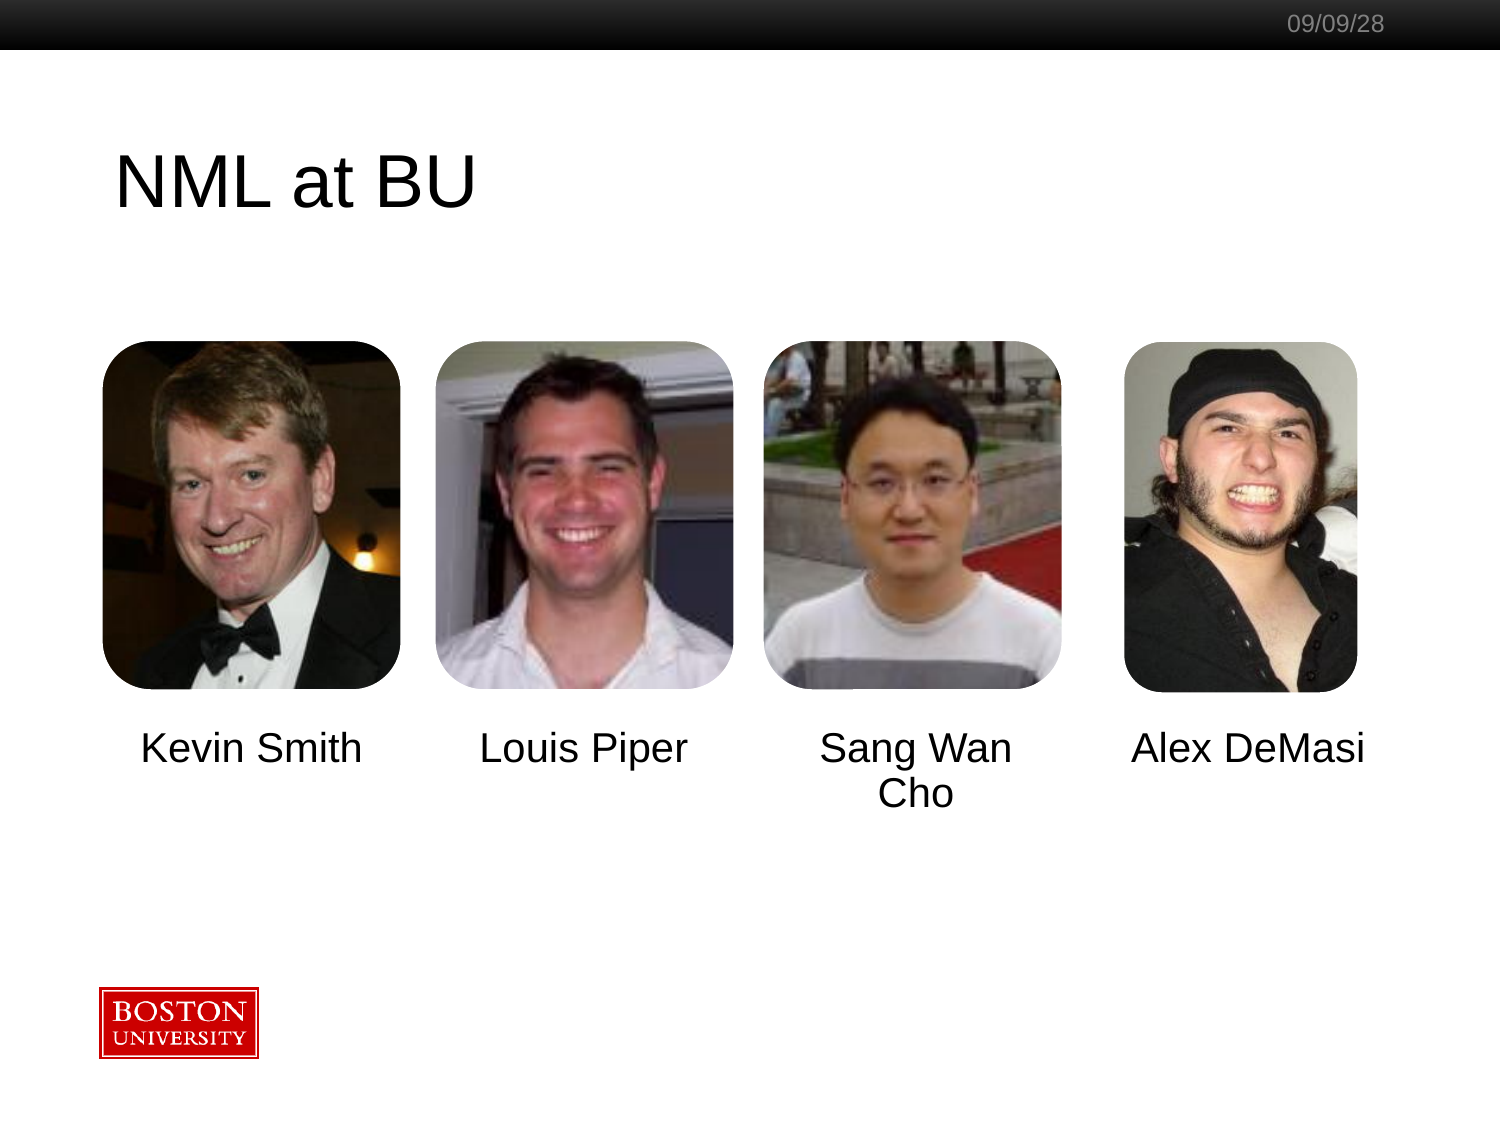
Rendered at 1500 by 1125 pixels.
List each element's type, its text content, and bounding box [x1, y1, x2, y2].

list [99, 299, 1401, 938]
picture [99, 987, 259, 1059]
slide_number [1087, 0, 1401, 51]
title NML at BU [99, 124, 1401, 238]
